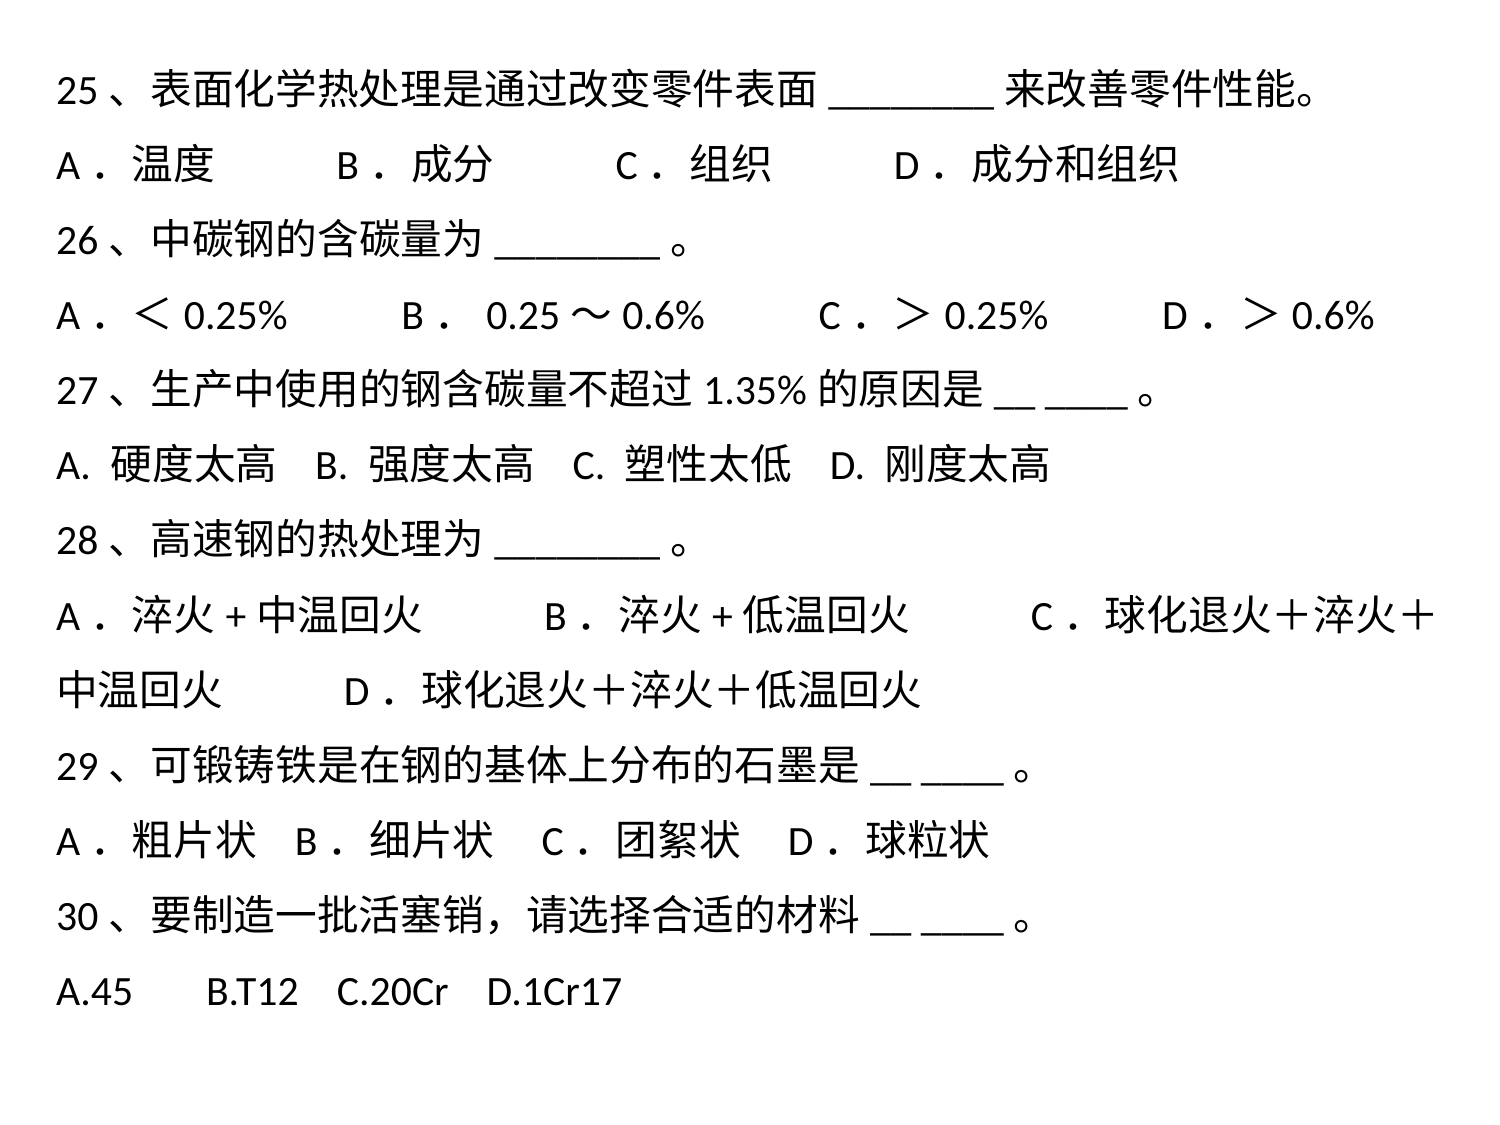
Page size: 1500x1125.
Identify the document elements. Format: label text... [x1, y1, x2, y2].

text_box 25、表面化学热处理是通过改变零件表面________来改善零件性能。 A．温度 B．成分 C．组织 D．成分和组织 26、中碳钢的含碳量为________。 A．＜0.25% B．0.25～0.6% C．＞0.25% D．＞0.6% 27、生产中使用的钢含碳量不超过1.35%的原因是__ ____。 A. 硬度太高 B. 强度太高 C. 塑性太低 D. 刚度太高 28、高速钢的热处理为________。 A．淬火+中温回火 B．淬火+低温回火 C．球化退火＋淬火＋中温回火 D．球化退火＋淬火＋低温回火 29、可锻铸铁是在钢的基体上分布的石墨是__ ____。 A．粗片状 B．细片状 C．团絮状 D．球粒状 30、要制造一批活塞销，请选择合适的材料__ ____。 A.45 B.T12 C.20Cr D.1Cr17 [41, 30, 1471, 1066]
